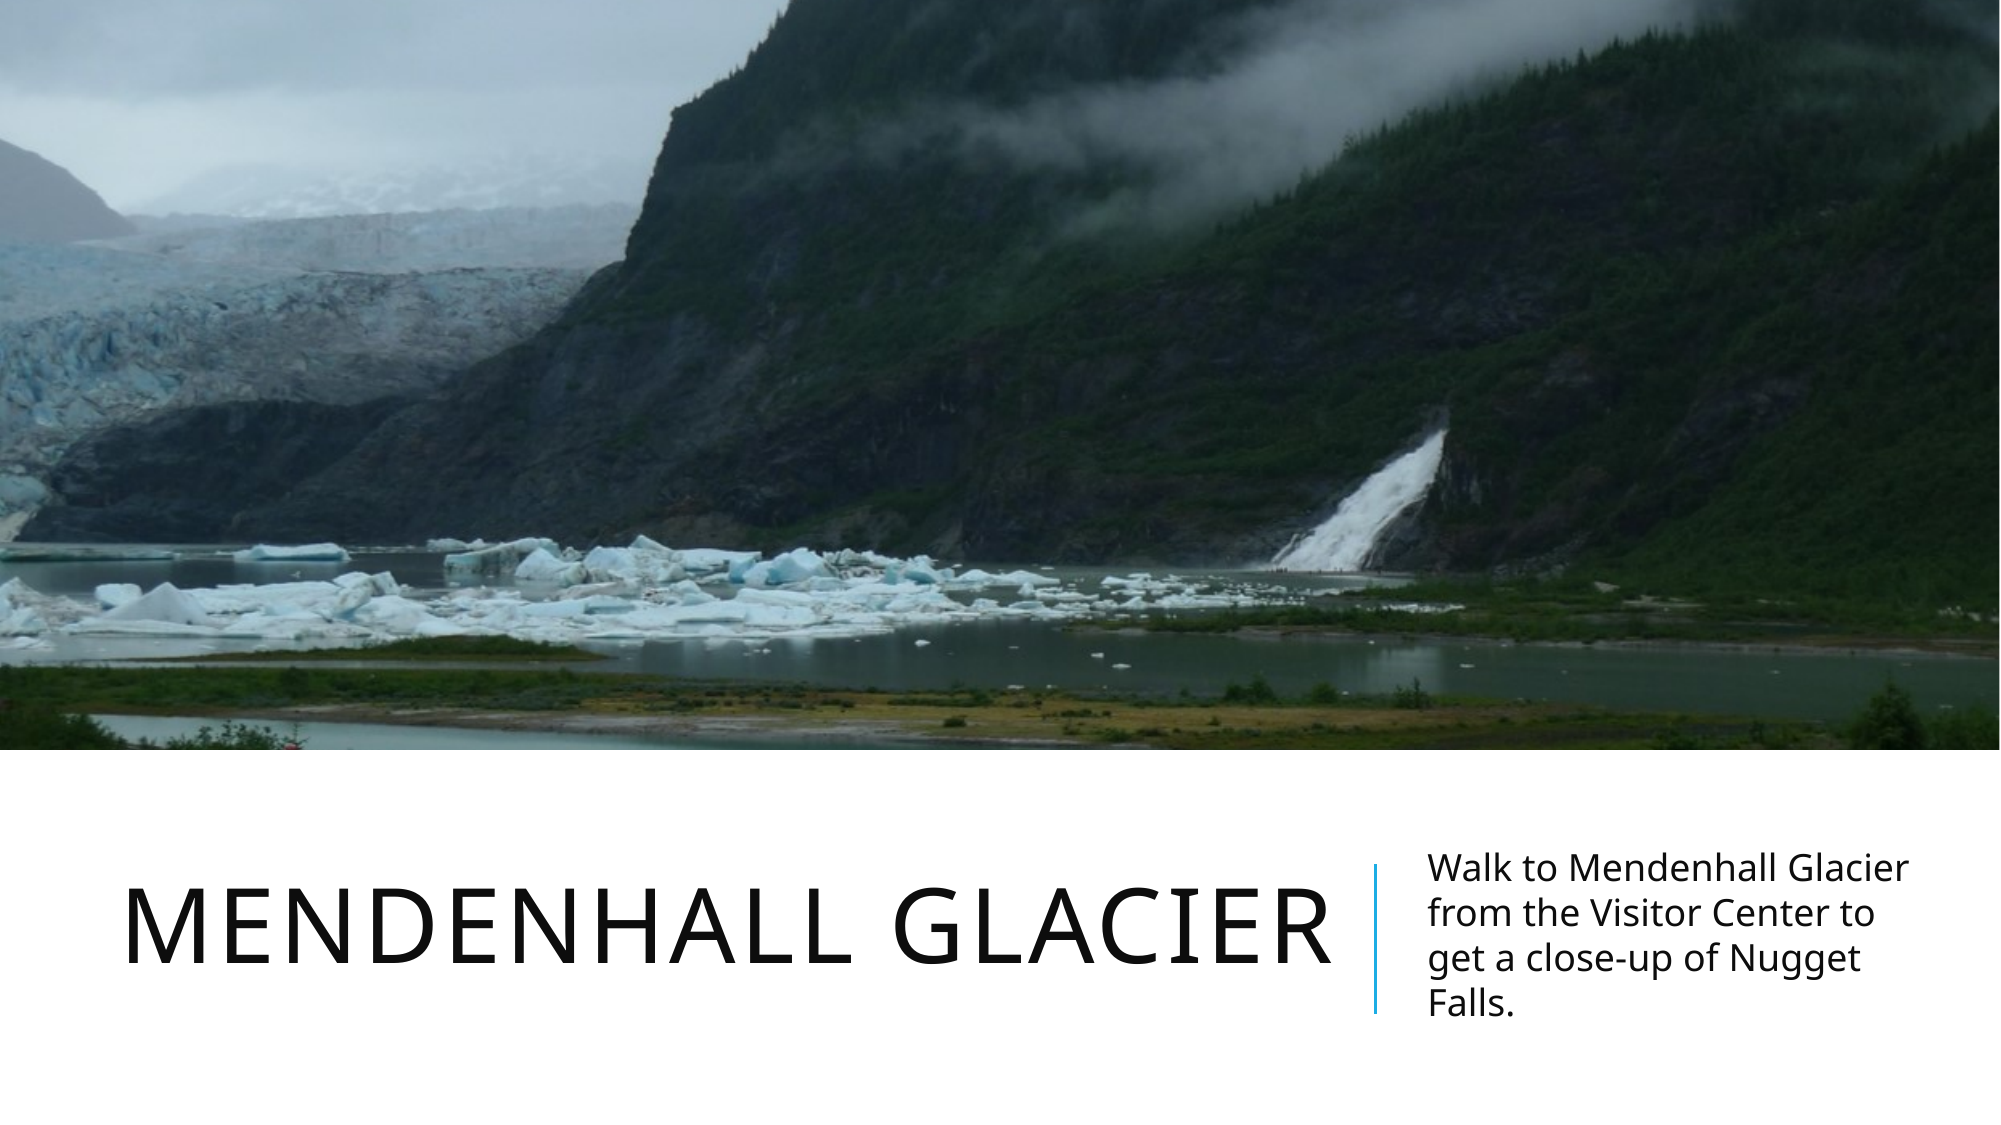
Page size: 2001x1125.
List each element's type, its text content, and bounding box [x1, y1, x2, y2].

picture [0, 0, 2000, 751]
list Walk to Mendenhall Glacier from the Visitor Center to get a close-up of Nugget Falls. [1412, 813, 1938, 1054]
title Mendenhall Glacier [75, 813, 1350, 1054]
